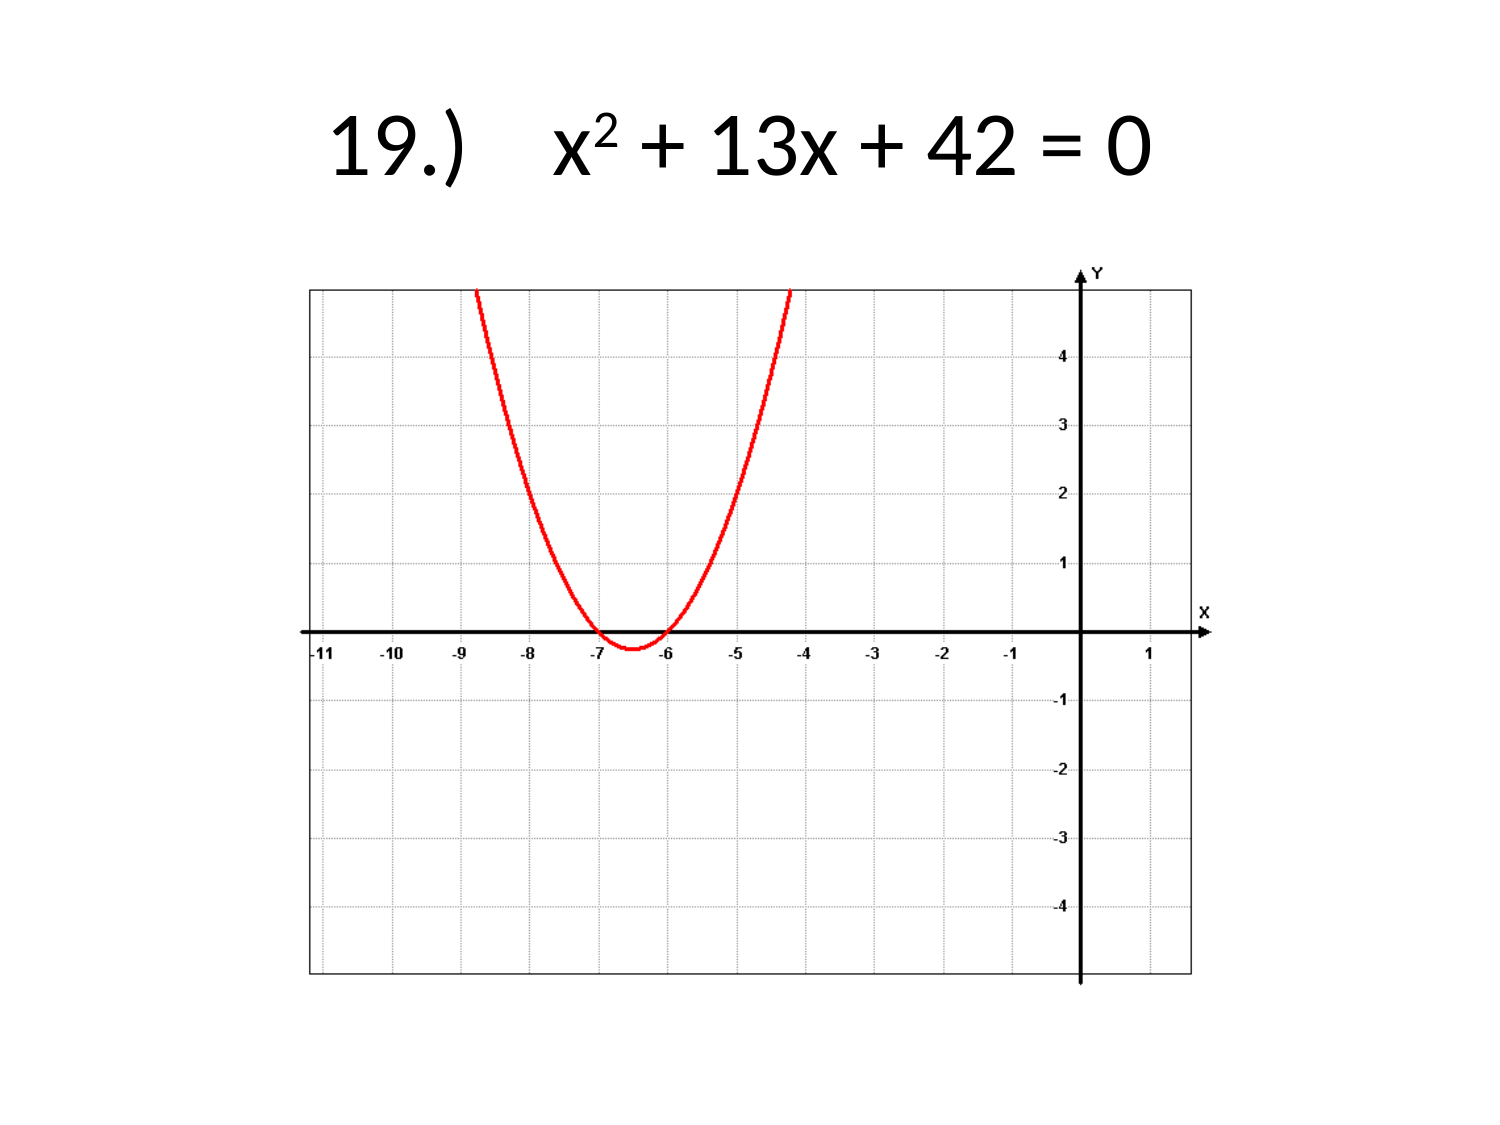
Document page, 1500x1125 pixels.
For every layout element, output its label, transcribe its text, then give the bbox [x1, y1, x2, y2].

title 19.) x2 + 13x + 42 = 0 [75, 45, 1425, 233]
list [279, 262, 1221, 1006]
